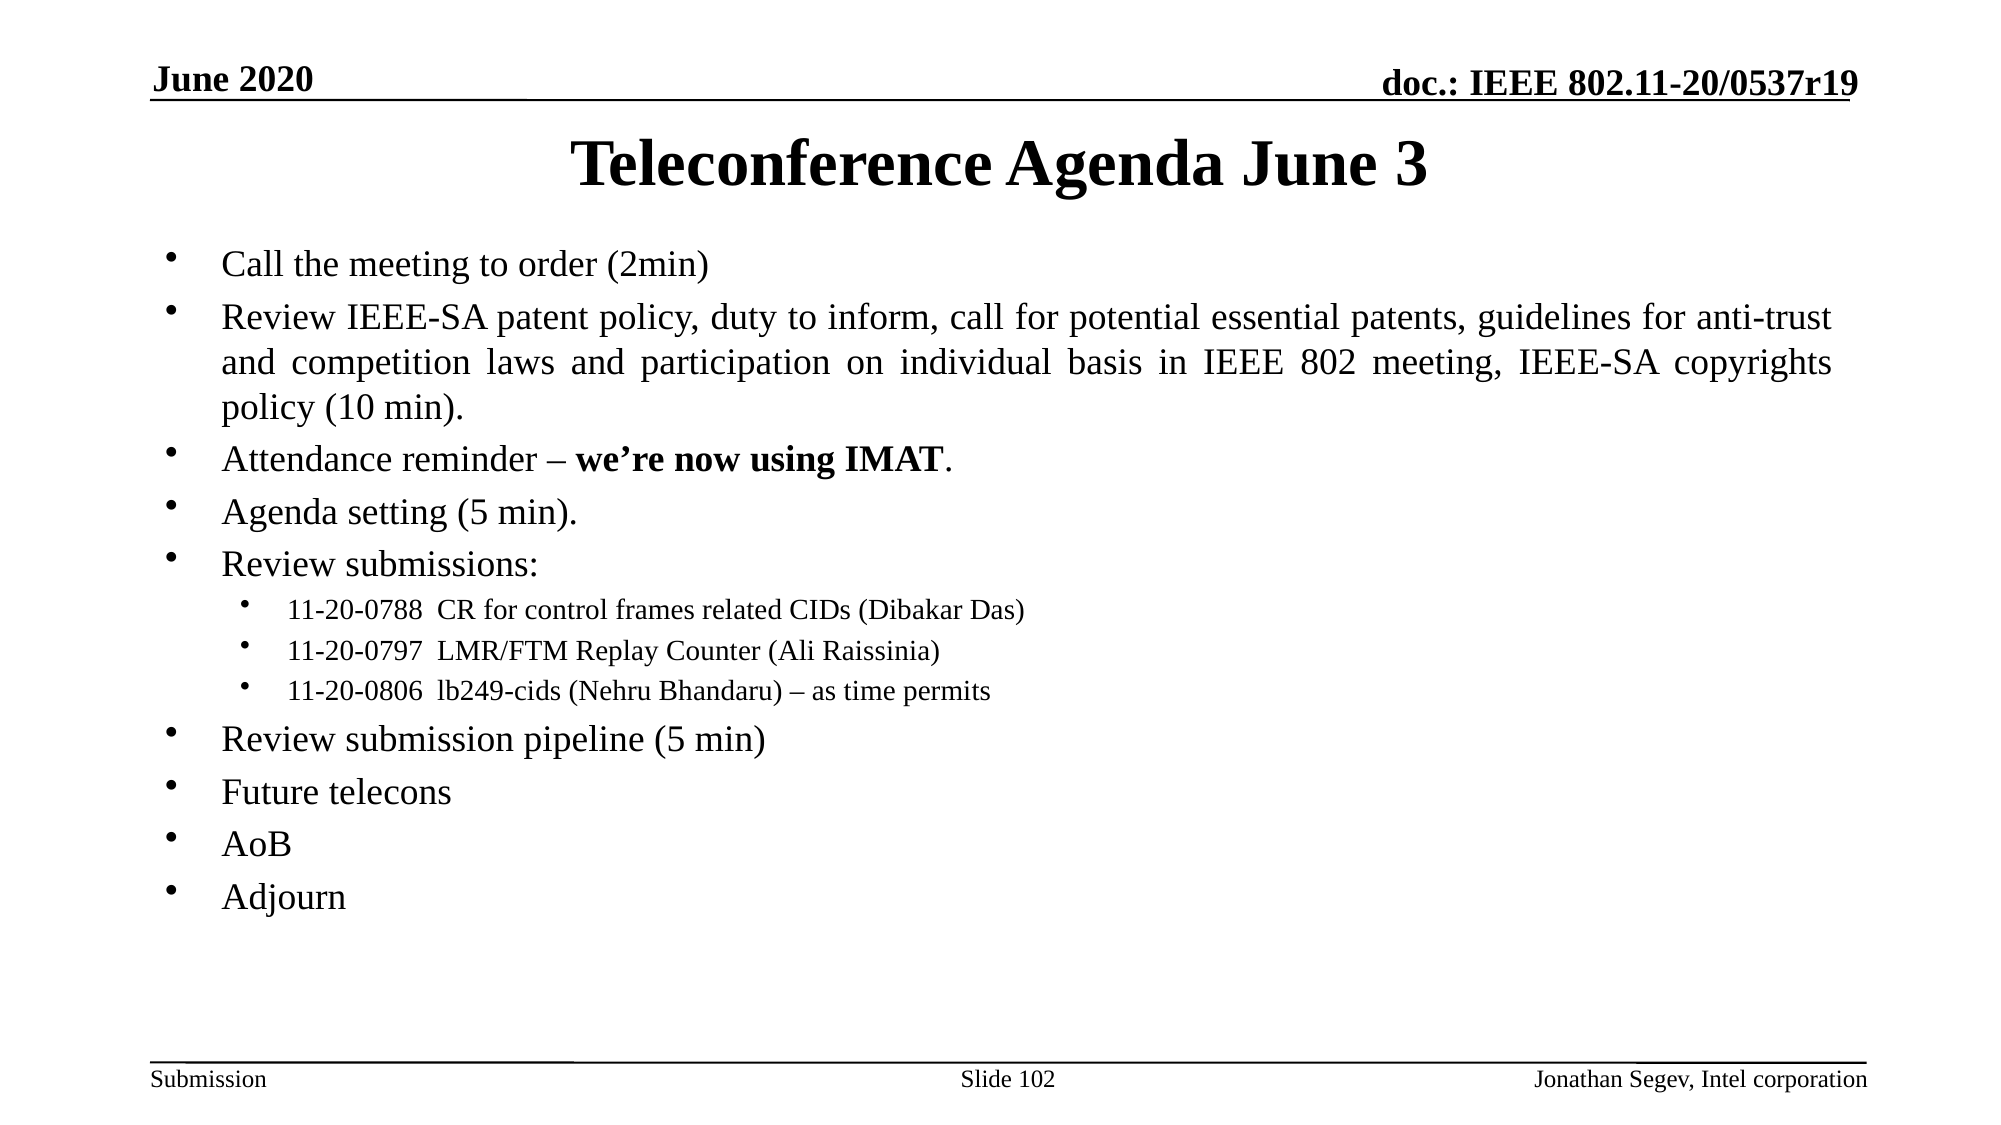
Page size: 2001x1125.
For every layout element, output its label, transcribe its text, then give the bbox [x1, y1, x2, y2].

title Teleconference Agenda June 3 [149, 112, 1850, 205]
slide_number Slide 102 [950, 1061, 1067, 1123]
footer Jonathan Segev, Intel corporation [1171, 1061, 1869, 1093]
list Call the meeting to order (2min) Review IEEE-SA patent policy, duty to inform, call for potential essential patents, guidelines for anti-trust and competition laws and participation on individual basis in IEEE 802 meeting, IEEE-SA copyrights policy (10 min). Attendance reminder – we’re now using IMAT. Agenda setting (5 min). Review submissions: 11-20-0788 CR for control frames related CIDs (Dibakar Das) 11-20-0797 LMR/FTM Replay Counter (Ali Raissinia) 11-20-0806 lb249-cids (Nehru Bhandaru) – as time permits Review submission pipeline (5 min) Future telecons AoB Adjourn [149, 231, 1850, 1000]
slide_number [152, 54, 563, 100]
